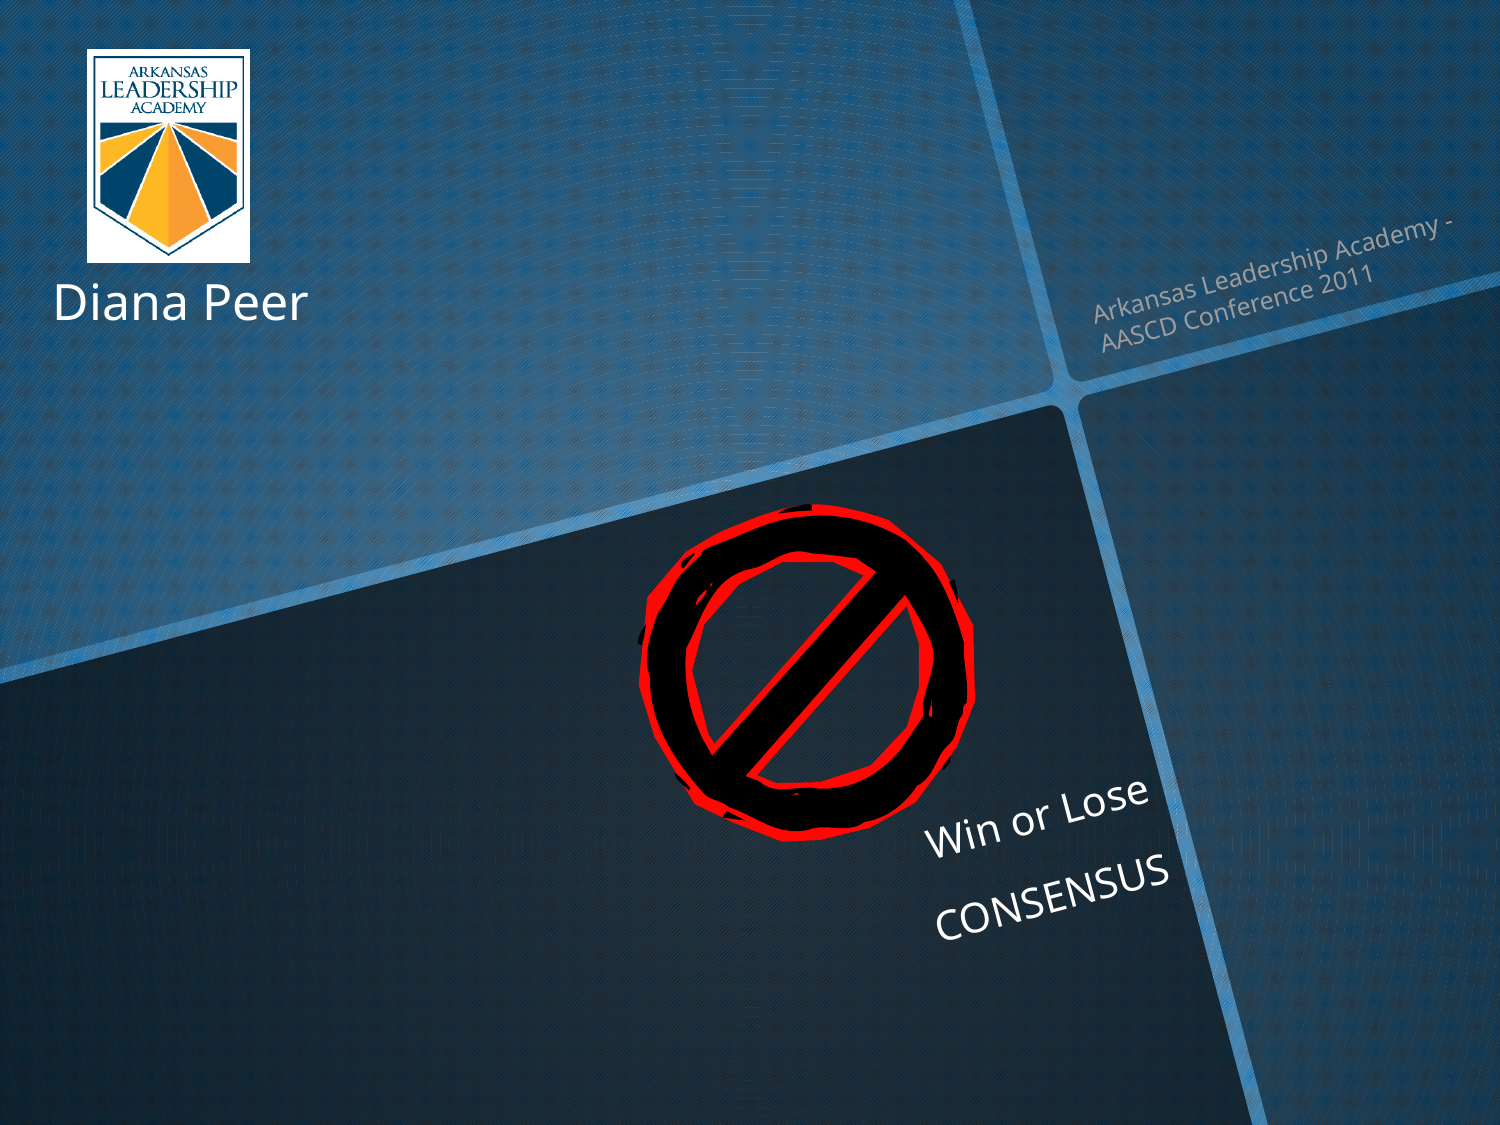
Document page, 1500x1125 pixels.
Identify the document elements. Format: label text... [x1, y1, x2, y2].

title Win or Lose CONSENSUS [174, 637, 1192, 1125]
picture [86, 49, 251, 263]
picture [636, 499, 976, 843]
subtitle Diana Peer [12, 262, 325, 367]
footer Arkansas Leadership Academy - AASCD Conference 2011 [1073, 199, 1480, 362]
